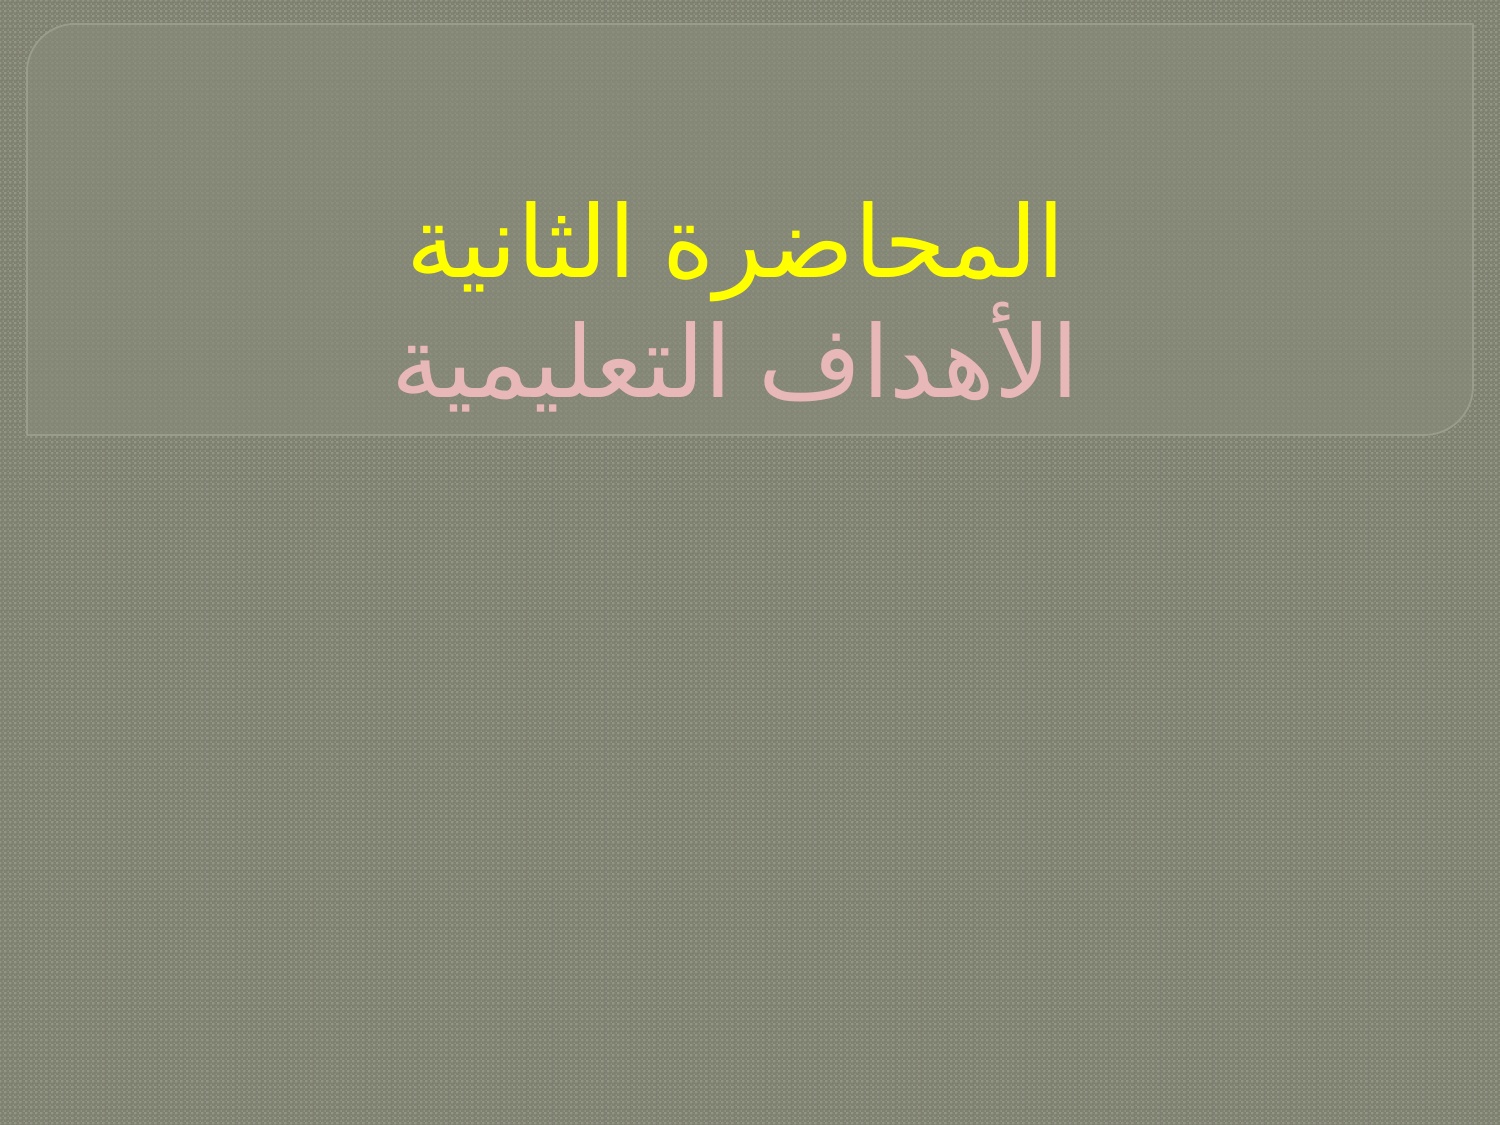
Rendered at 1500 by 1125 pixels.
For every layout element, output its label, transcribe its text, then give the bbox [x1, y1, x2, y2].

title المحاضرة الثانية الأهداف التعليمية [76, 62, 1427, 425]
